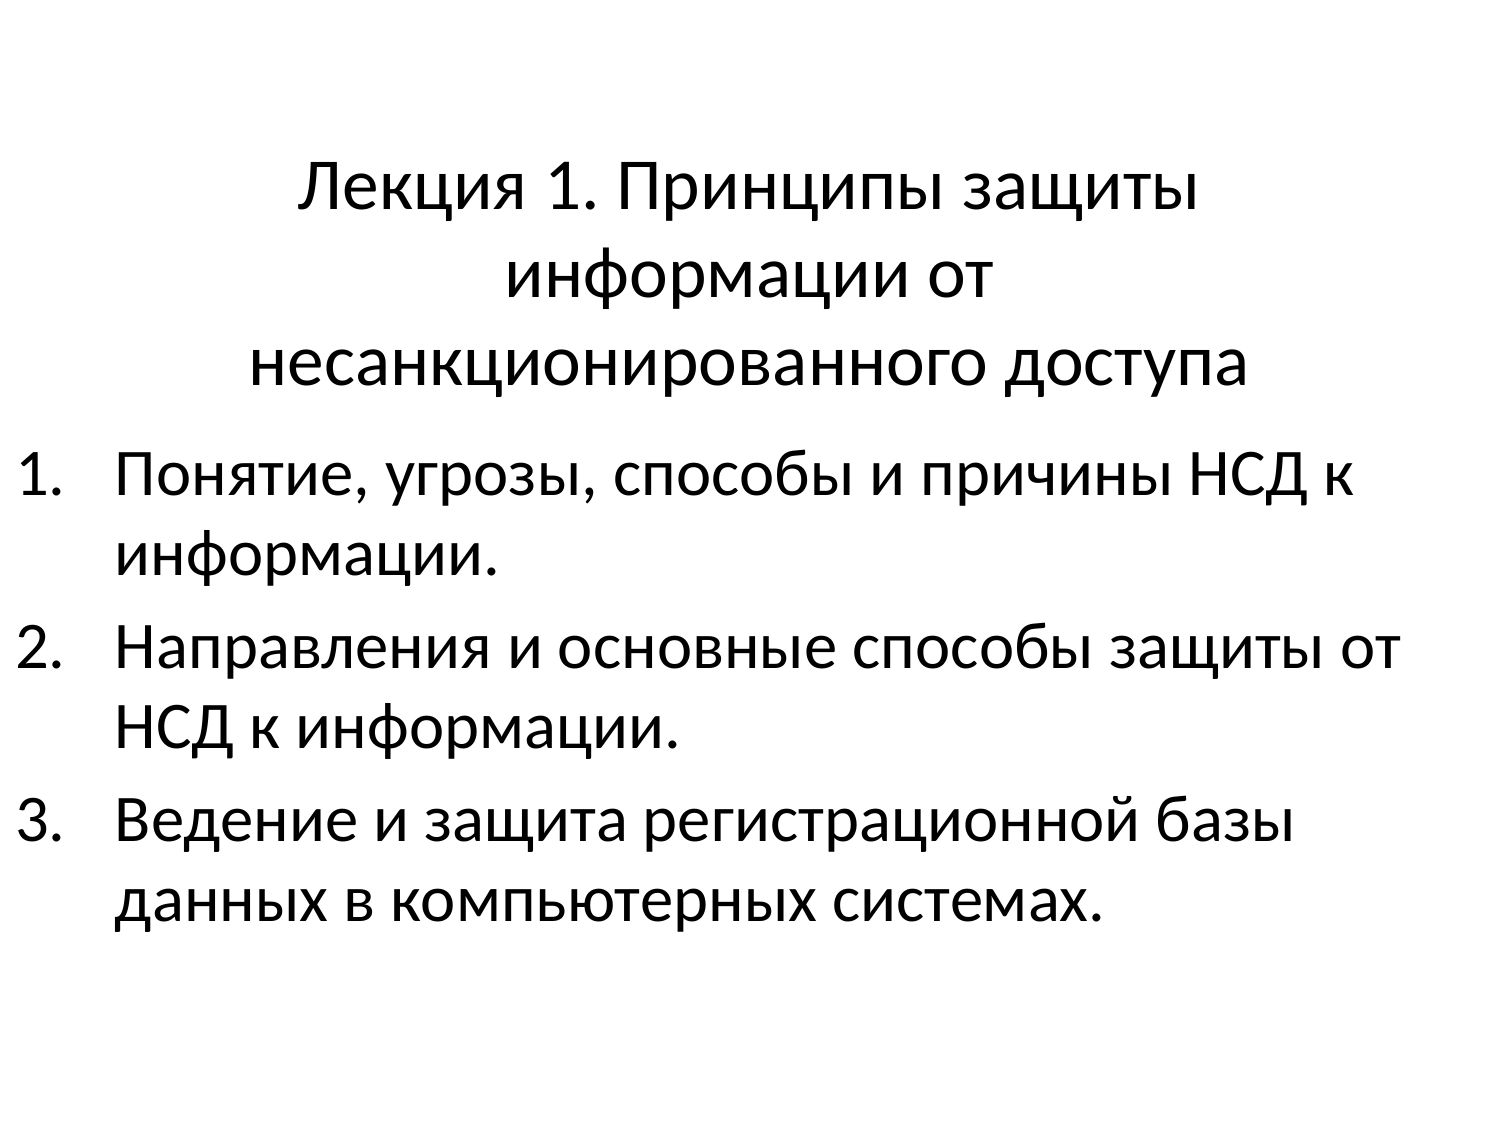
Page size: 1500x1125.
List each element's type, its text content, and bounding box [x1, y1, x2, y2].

subtitle Понятие, угрозы, способы и причины НСД к информации. Направления и основные способы защиты от НСД к информации. Ведение и защита регистрационной базы данных в компьютерных системах. [0, 420, 1500, 1125]
title Лекция 1. Принципы защиты информации от несанкционированного доступа [112, 125, 1388, 411]
